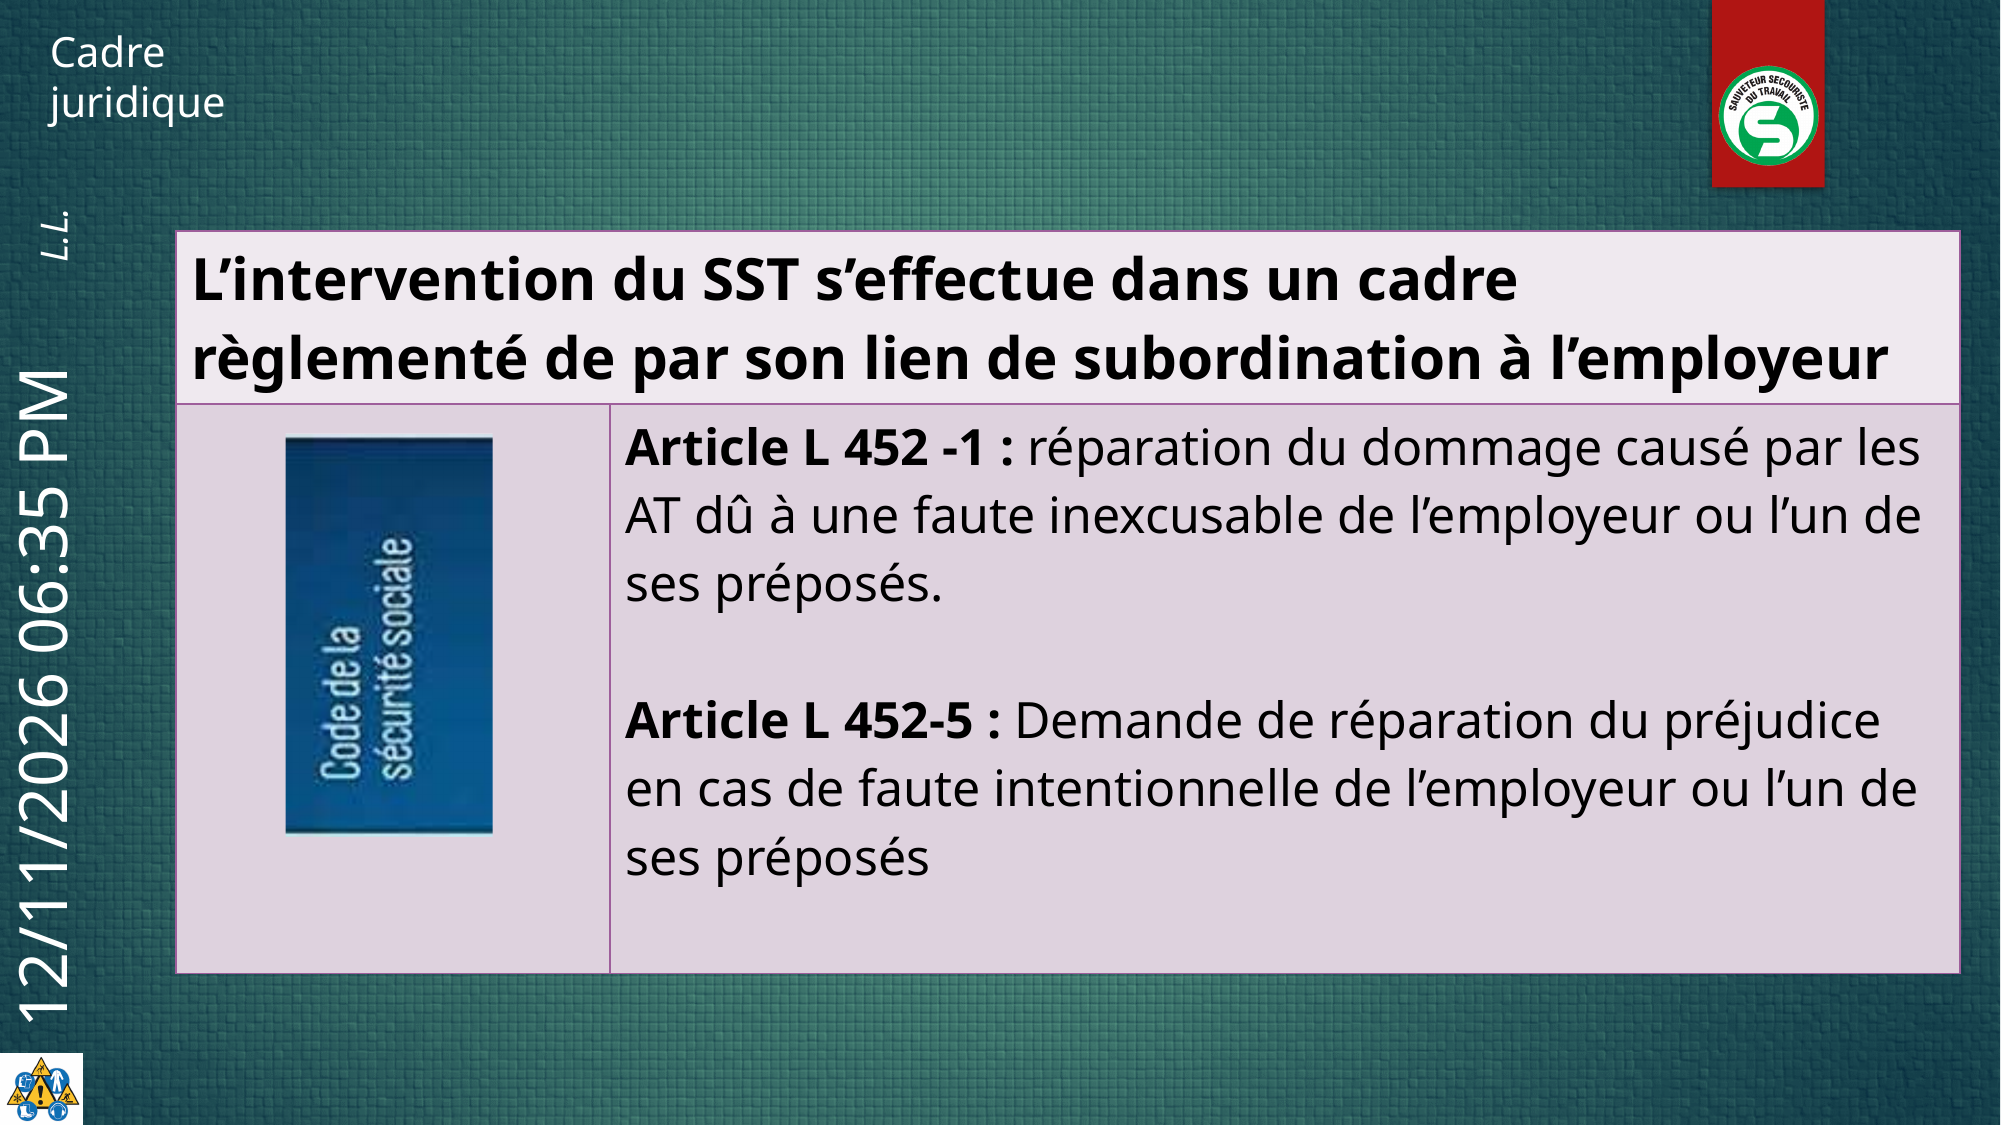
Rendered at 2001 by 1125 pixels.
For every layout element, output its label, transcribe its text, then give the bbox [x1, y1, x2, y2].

picture [1718, 65, 1819, 166]
text_box Cadre juridique [23, 18, 265, 134]
picture [187, 434, 591, 836]
table_header L’intervention du SST s’effectue dans un cadre règlementé de par son lien de subordination à l’employeur [177, 232, 1959, 403]
table_cell Article L 452 -1 : réparation du dommage causé par les AT dû à une faute inexcusable de l’employeur ou l’un de ses préposés. Article L 452-5 : Demande de réparation du préjudice en cas de faute intentionnelle de l’employeur ou l’un de ses préposés [611, 405, 1959, 973]
table_cell [177, 405, 609, 973]
picture [0, 1053, 83, 1125]
